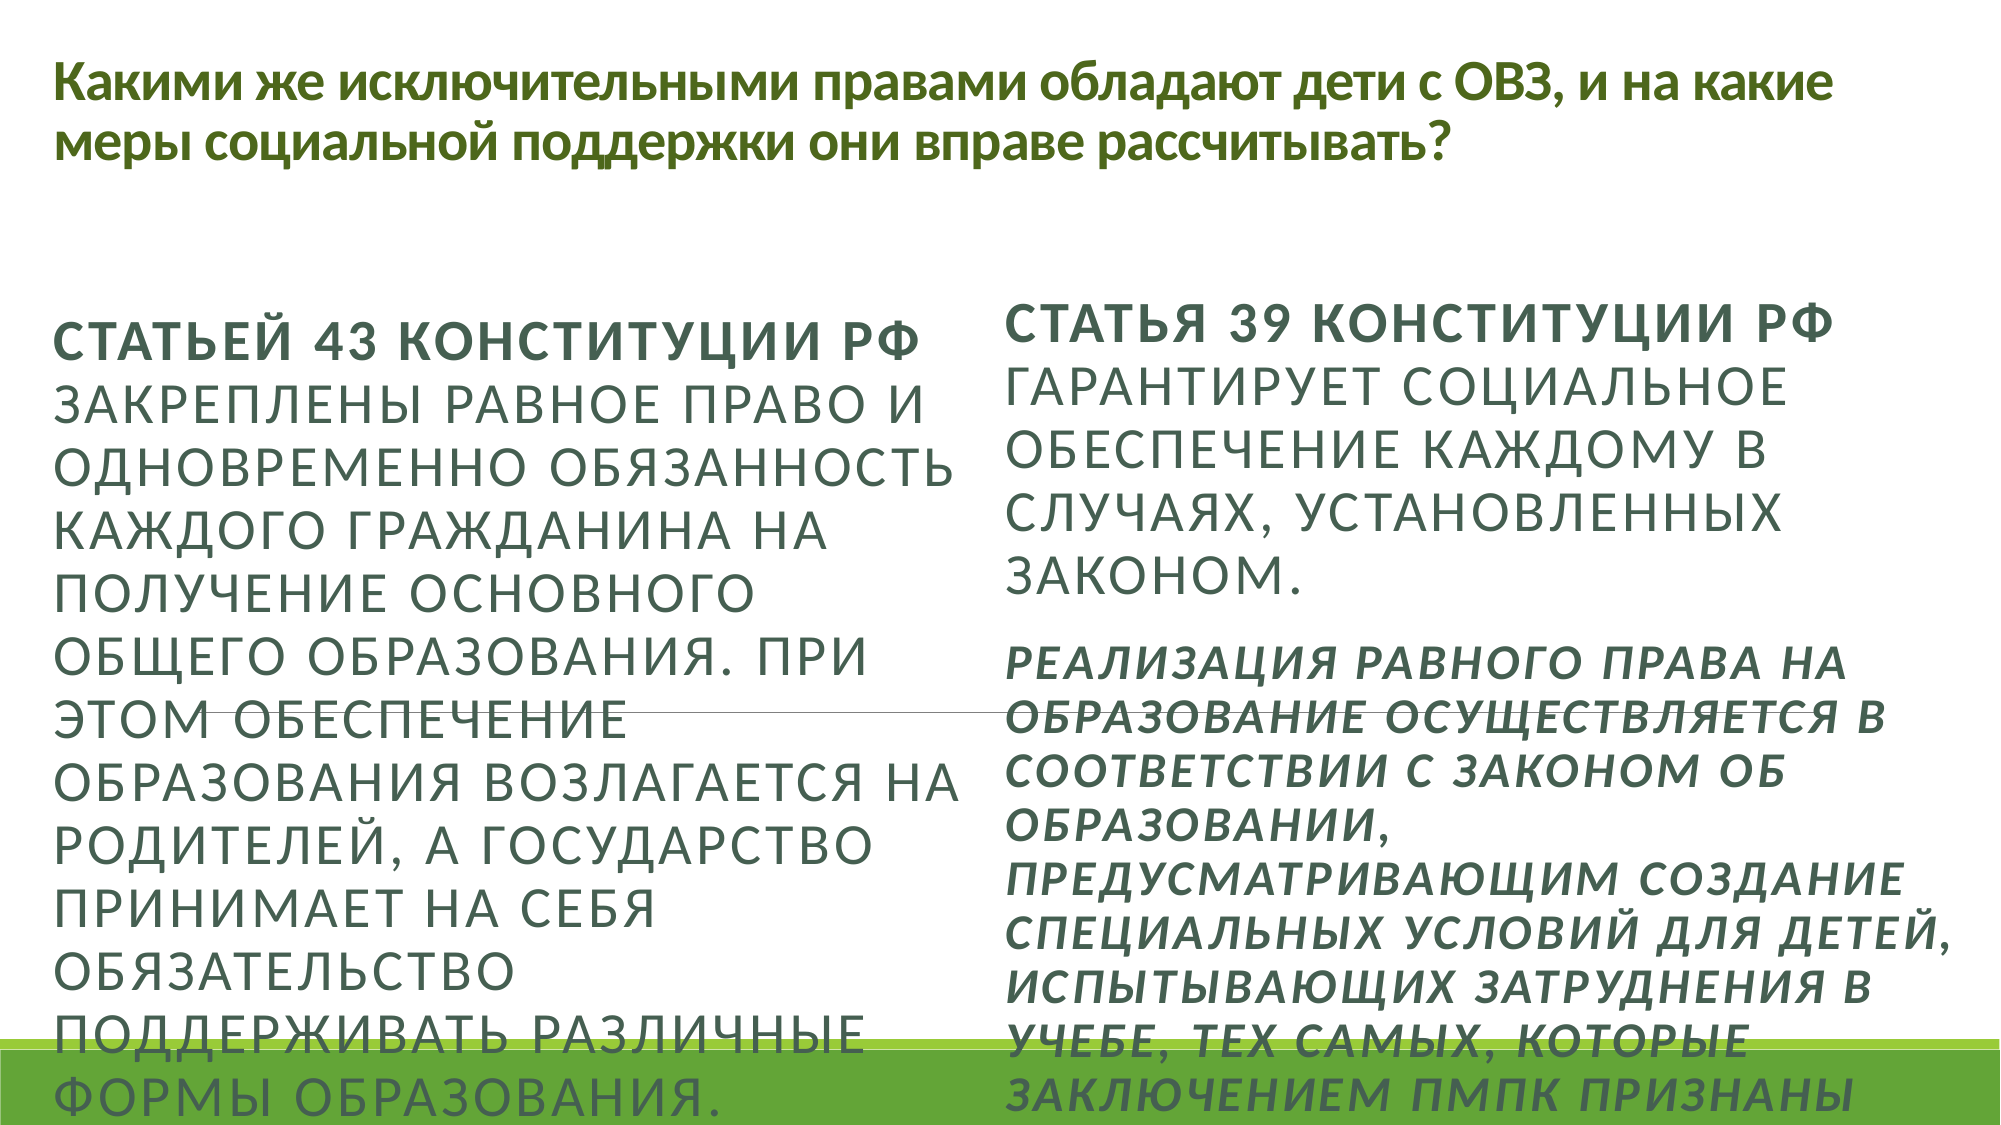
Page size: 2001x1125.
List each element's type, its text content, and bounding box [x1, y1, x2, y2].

list Статья 39 Конституции РФ гарантирует социальное обеспечение каждому в случаях, установленных законом. Реализация равного права на образование осуществляется в соответствии с Законом об образовании, предусматривающим создание специальных условий для детей, испытывающих затруднения в учебе, тех самых, которые заключением ПМПК признаны детьми с ОВЗ. [989, 284, 1975, 963]
title Какими же исключительными правами обладают дети с ОВЗ, и на какие меры социальной поддержки они вправе рассчитывать? [38, 47, 1975, 285]
list Статьей 43 Конституции РФ закреплены равное право и одновременно обязанность каждого гражданина на получение основного общего образования. При этом обеспечение образования возлагается на родителей, а государство принимает на себя обязательство поддерживать различные формы образования. [38, 302, 989, 963]
